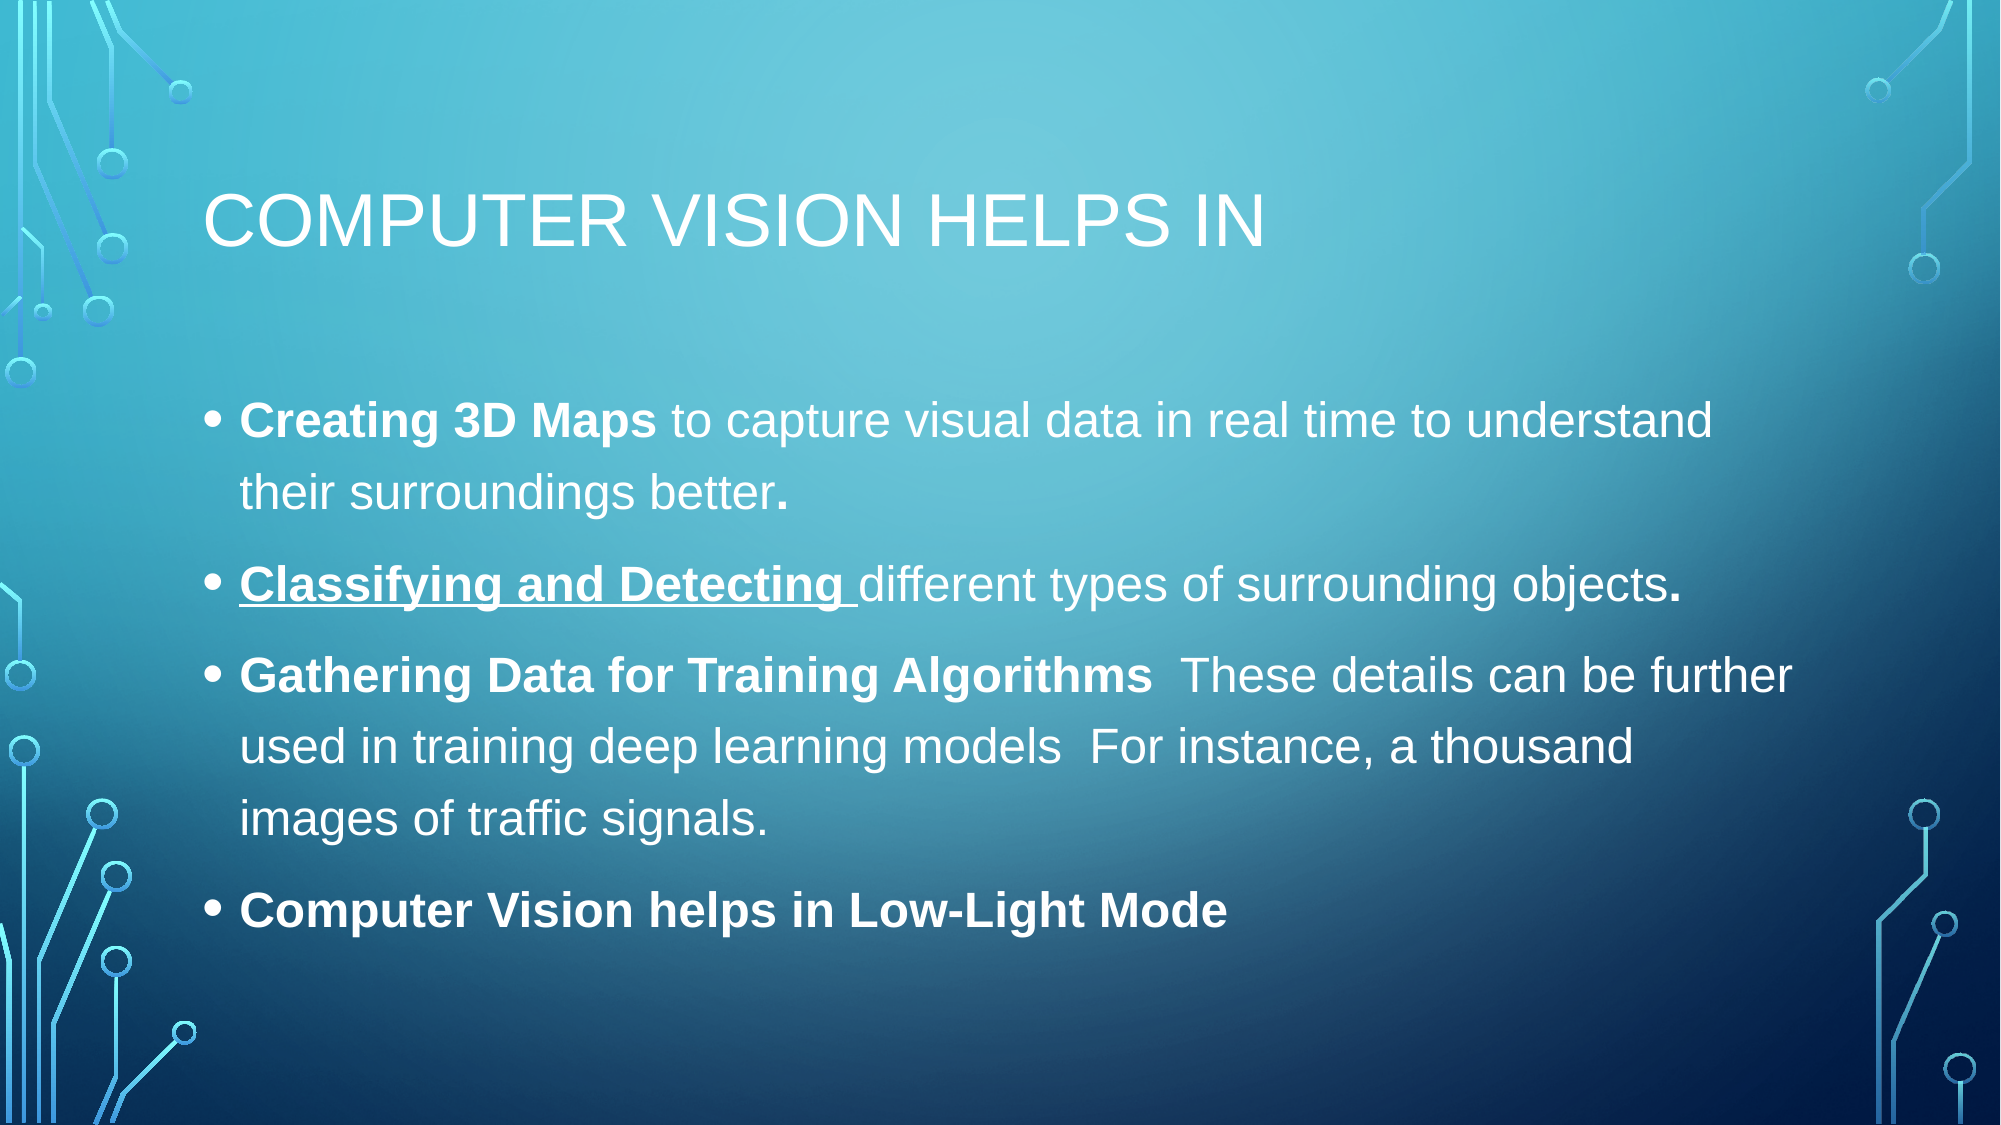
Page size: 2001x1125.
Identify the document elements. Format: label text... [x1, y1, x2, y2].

list Creating 3D Maps to capture visual data in real time to understand their surroundings better. Classifying and Detecting different types of surrounding objects. Gathering Data for Training Algorithms These details can be further used in training deep learning models For instance, a thousand images of traffic signals. Computer Vision helps in Low-Light Mode [187, 369, 1813, 950]
title Computer vision helps in [187, 101, 1813, 344]
